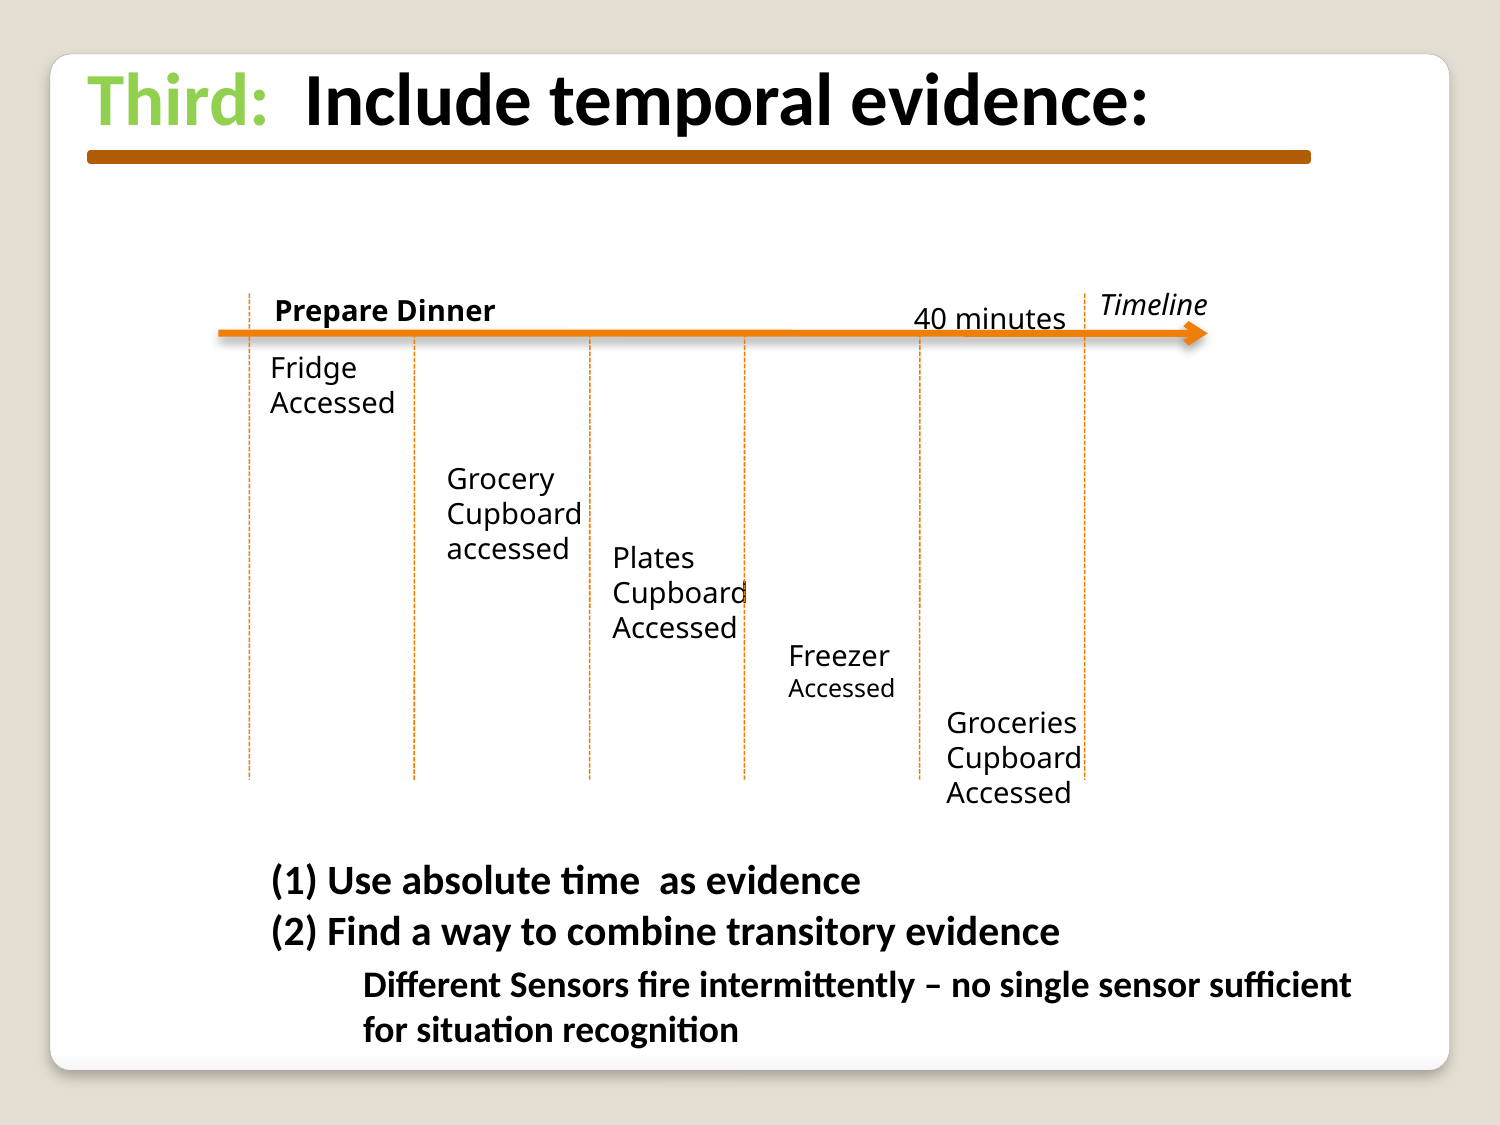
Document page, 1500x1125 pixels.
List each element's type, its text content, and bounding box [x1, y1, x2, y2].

text_box (1) Use absolute time as evidence (2) Find a way to combine transitory evidence [255, 867, 1077, 961]
text_box Different Sensors fire intermittently – no single sensor sufficient for situation recognition [348, 952, 1388, 1057]
text_box Third: Include temporal evidence: [72, 42, 1444, 148]
text_box [87, 150, 1311, 164]
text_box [218, 278, 1292, 855]
